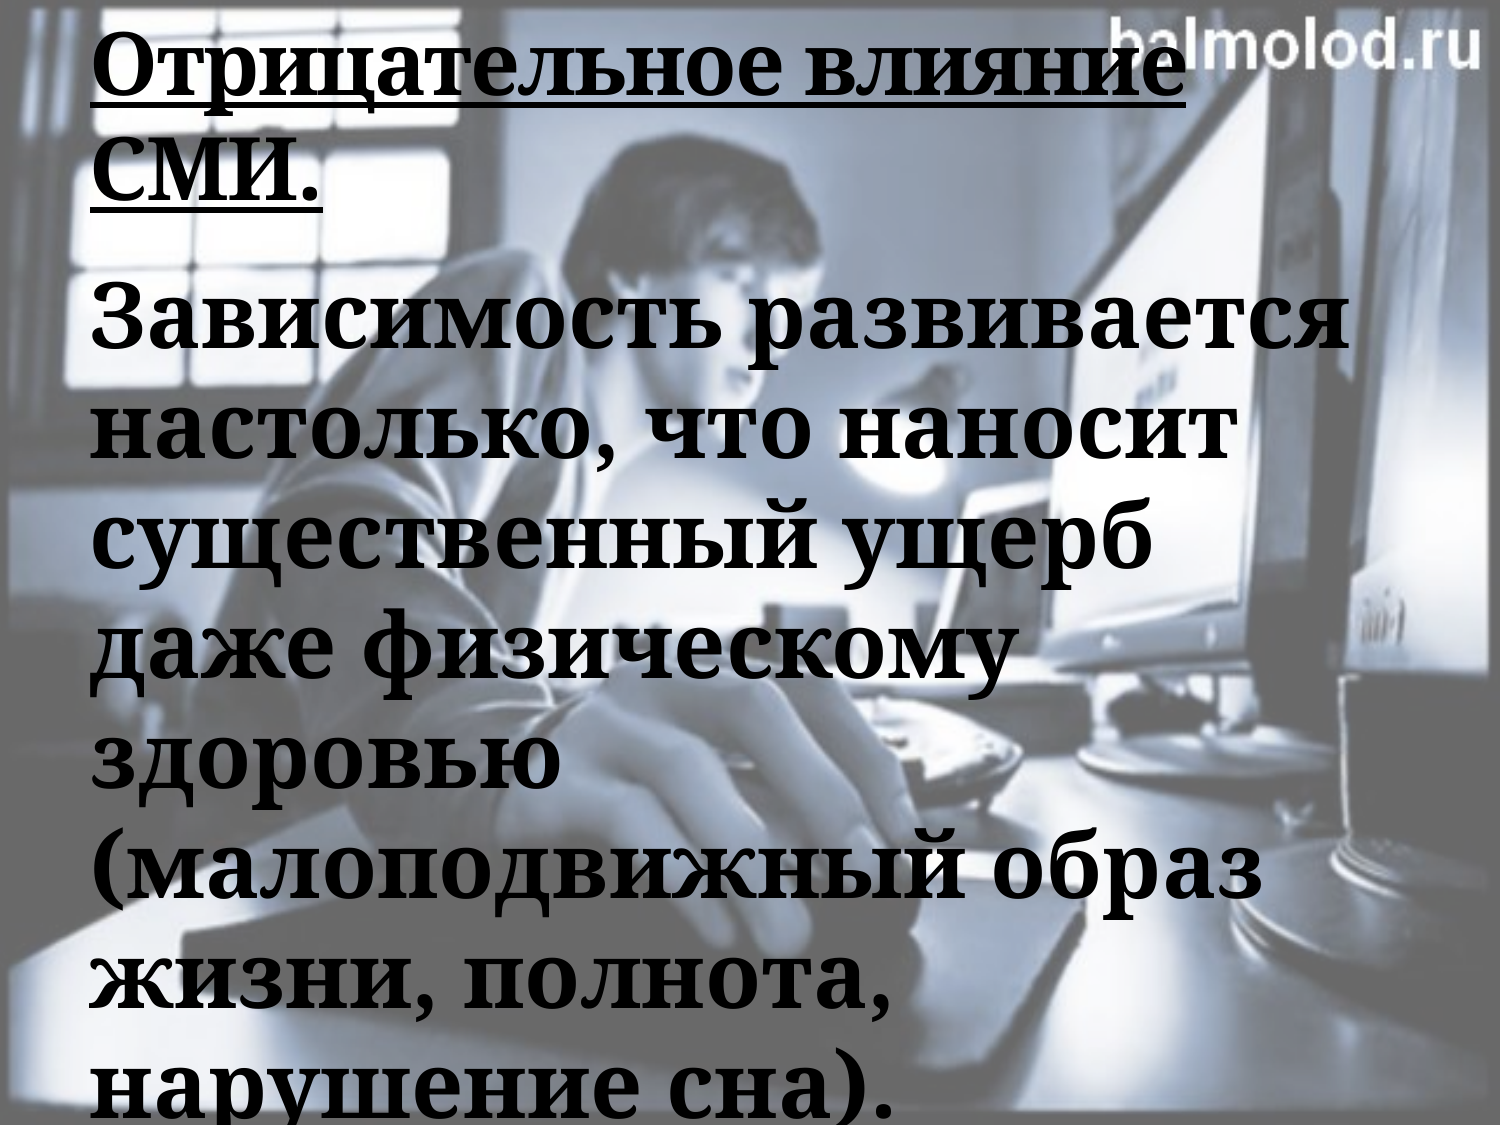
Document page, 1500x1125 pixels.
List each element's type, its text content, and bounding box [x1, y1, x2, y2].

list Зависимость развивается настолько, что наносит существенный ущерб даже физическому здоровью (малоподвижный образ жизни, полнота, нарушение сна). [75, 249, 1425, 1000]
title Отрицательное влияние СМИ. [74, 24, 1425, 225]
